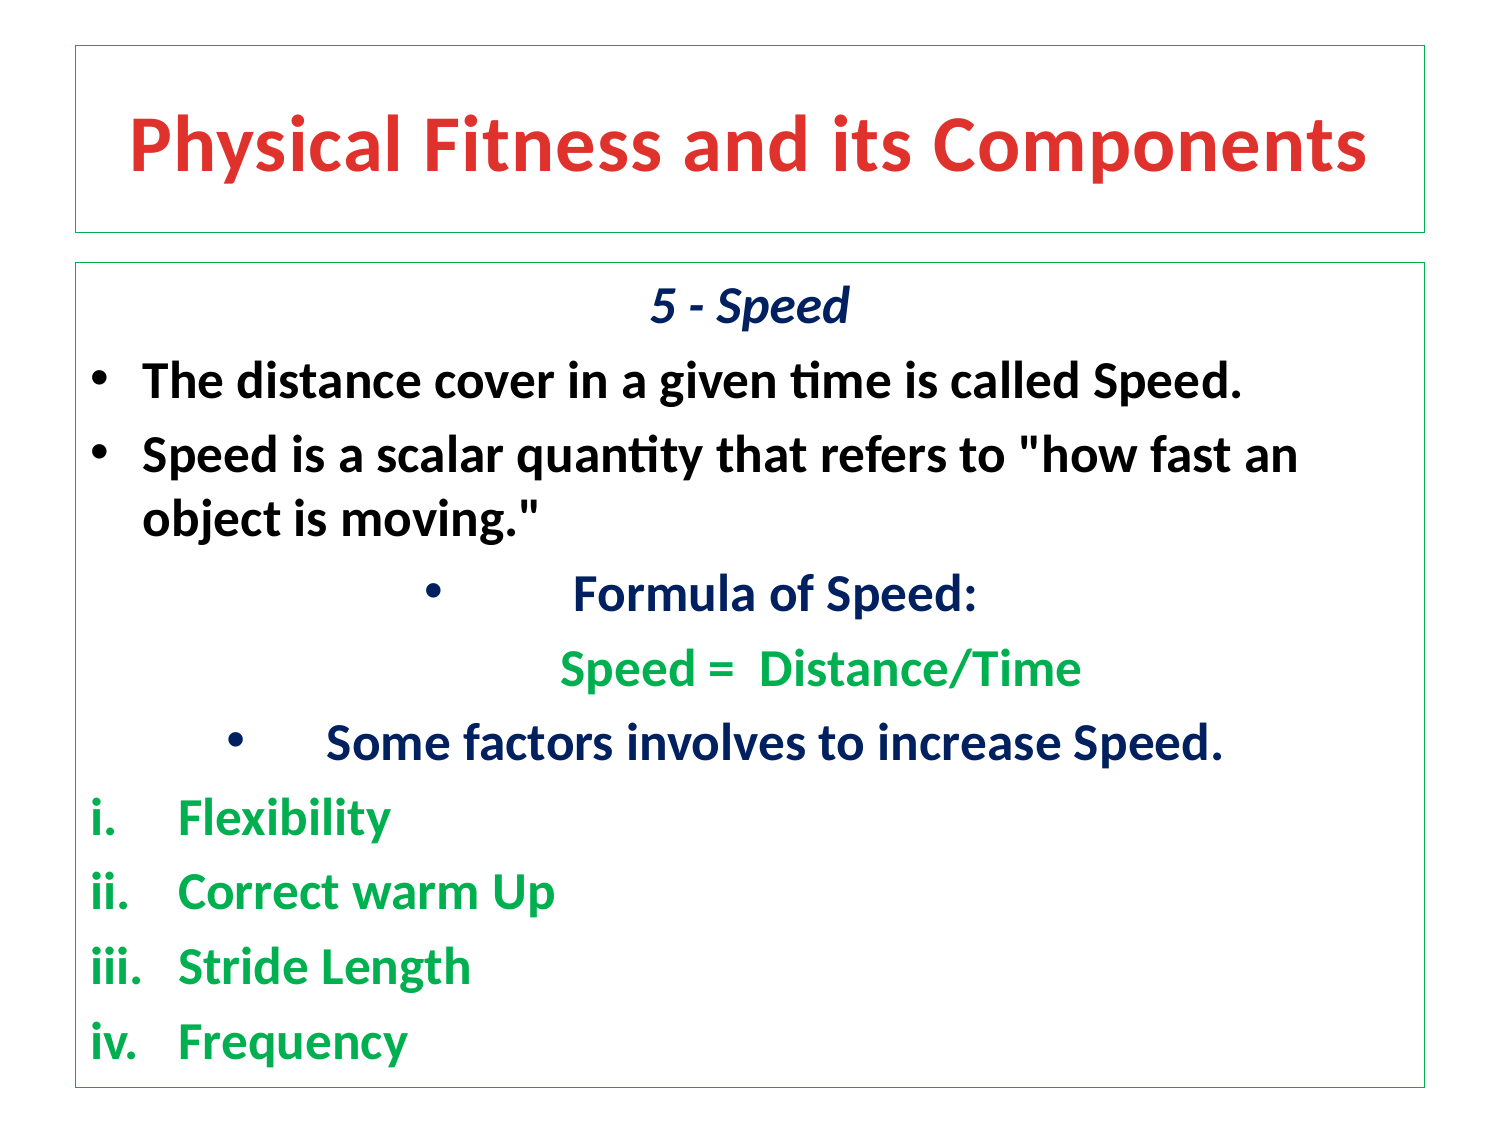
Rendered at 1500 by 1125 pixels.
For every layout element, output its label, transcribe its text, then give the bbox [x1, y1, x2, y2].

list 5 - Speed The distance cover in a given time is called Speed. Speed is a scalar quantity that refers to "how fast an object is moving." Formula of Speed: Speed = Distance/Time Some factors involves to increase Speed. Flexibility Correct warm Up Stride Length Frequency [75, 262, 1425, 1088]
title Physical Fitness and its Components [75, 45, 1425, 233]
